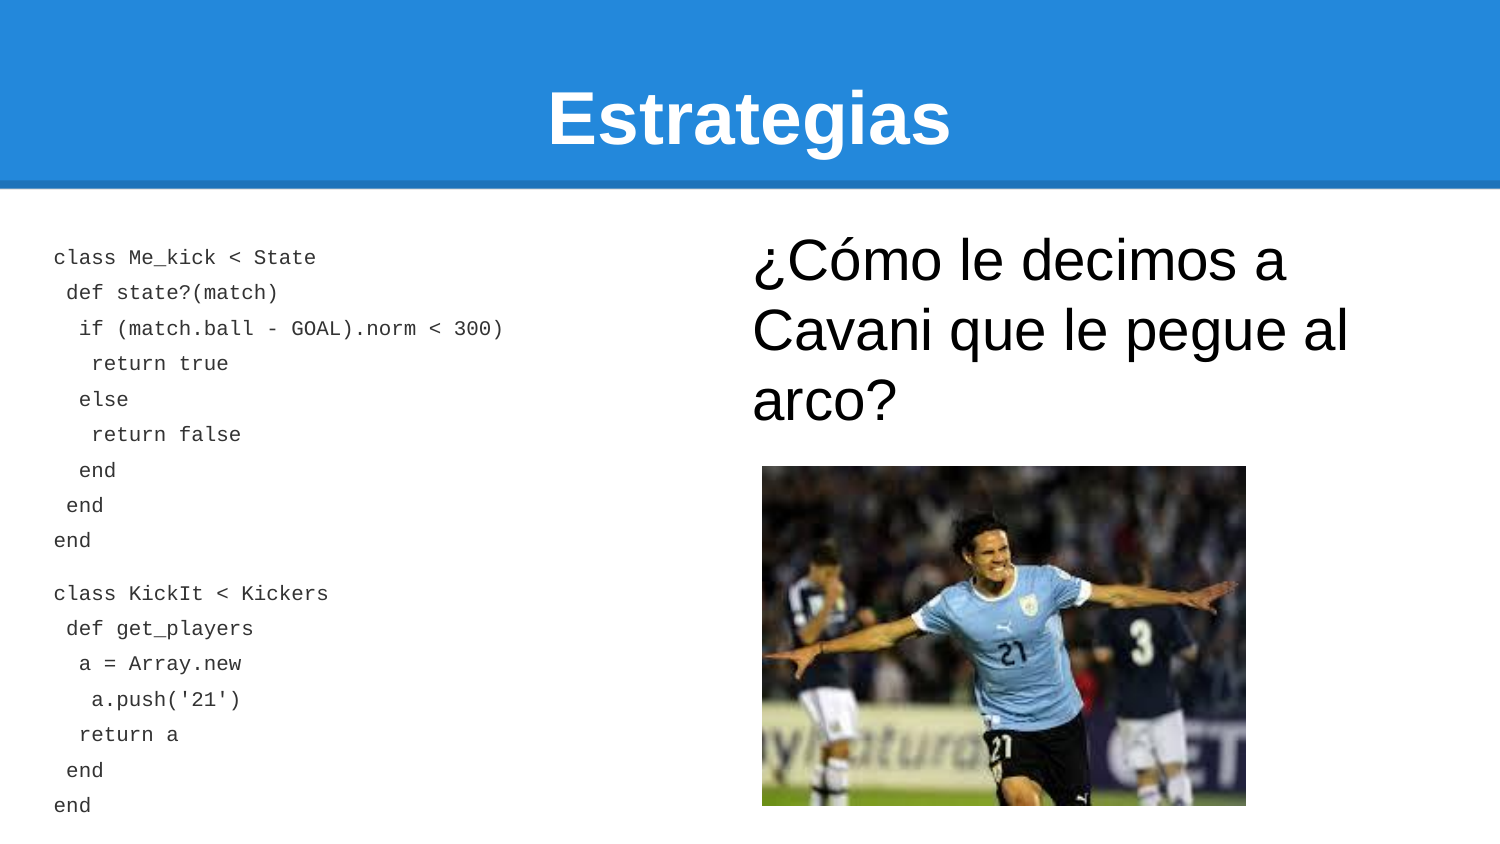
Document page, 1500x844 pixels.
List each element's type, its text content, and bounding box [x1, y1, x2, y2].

title Estrategias [75, 33, 1425, 175]
picture [762, 466, 1246, 806]
list ¿Cómo le decimos a Cavani que le pegue al arco? [737, 207, 1484, 492]
text_box class Me_kick < State def state?(match) if (match.ball - GOAL).norm < 300) return true else return false end end end class KickIt < Kickers def get_players a = Array.new a.push('21') return a end end [38, 218, 624, 718]
